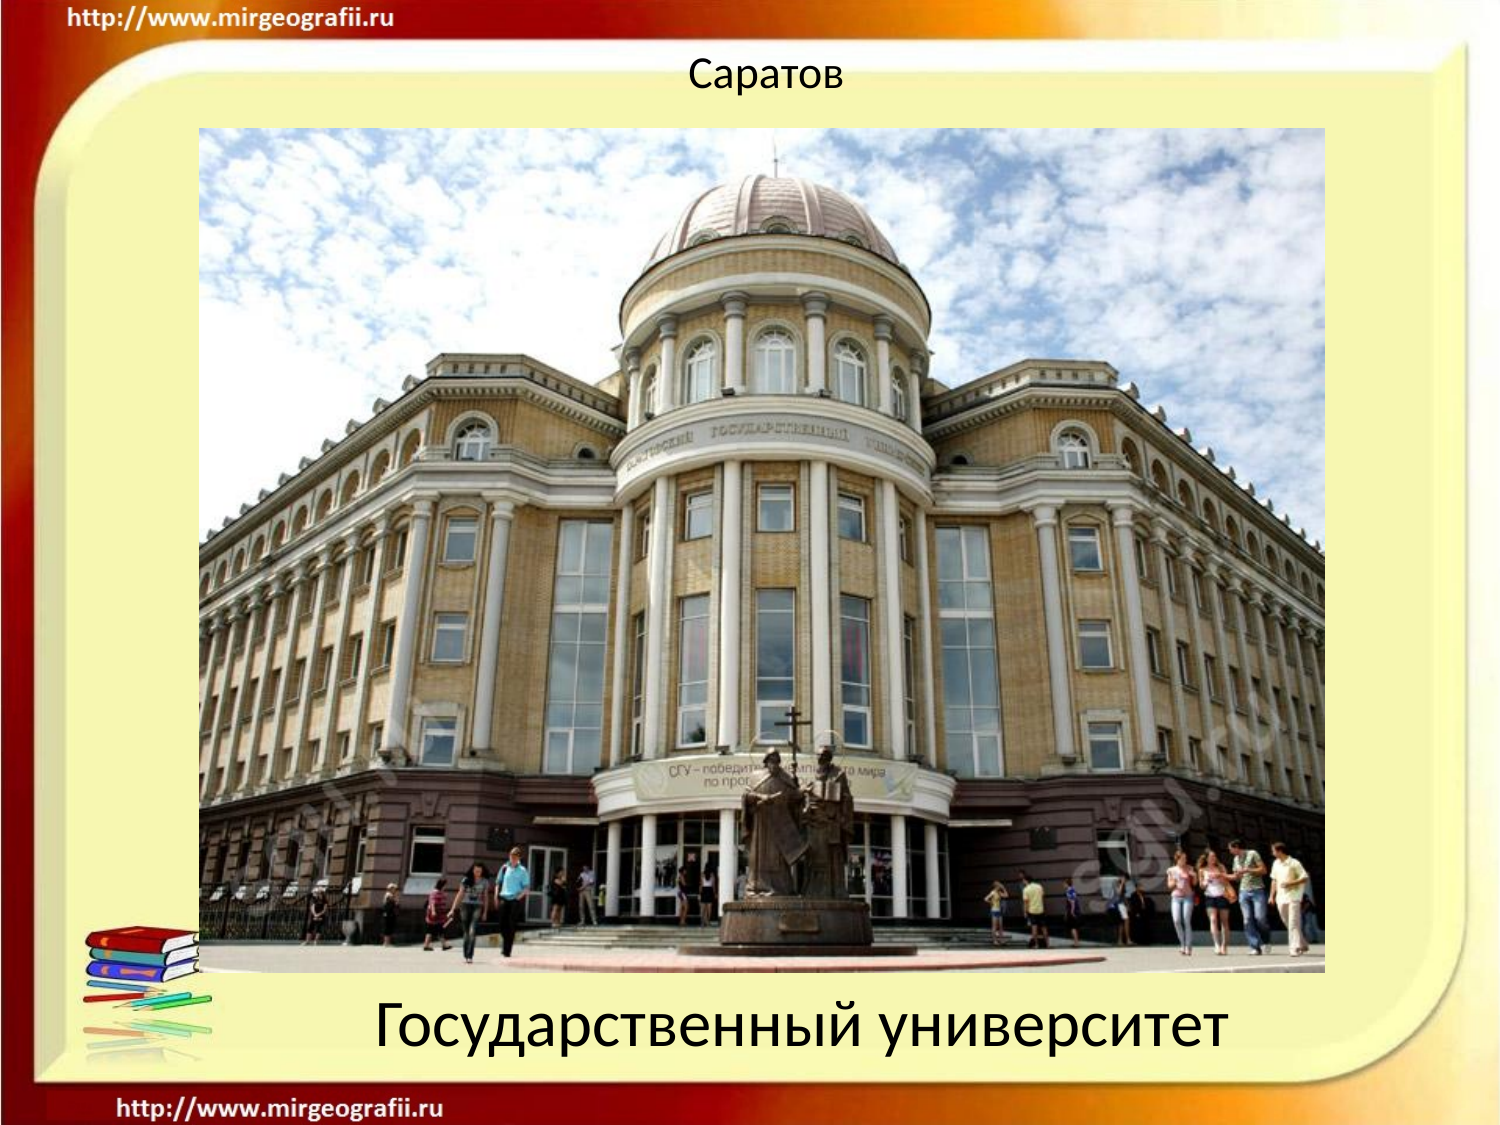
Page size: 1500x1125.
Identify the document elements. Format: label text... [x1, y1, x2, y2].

subtitle Государственный университет [199, 972, 1407, 1097]
picture [0, 0, 1500, 1125]
title Саратов [128, 35, 1404, 106]
